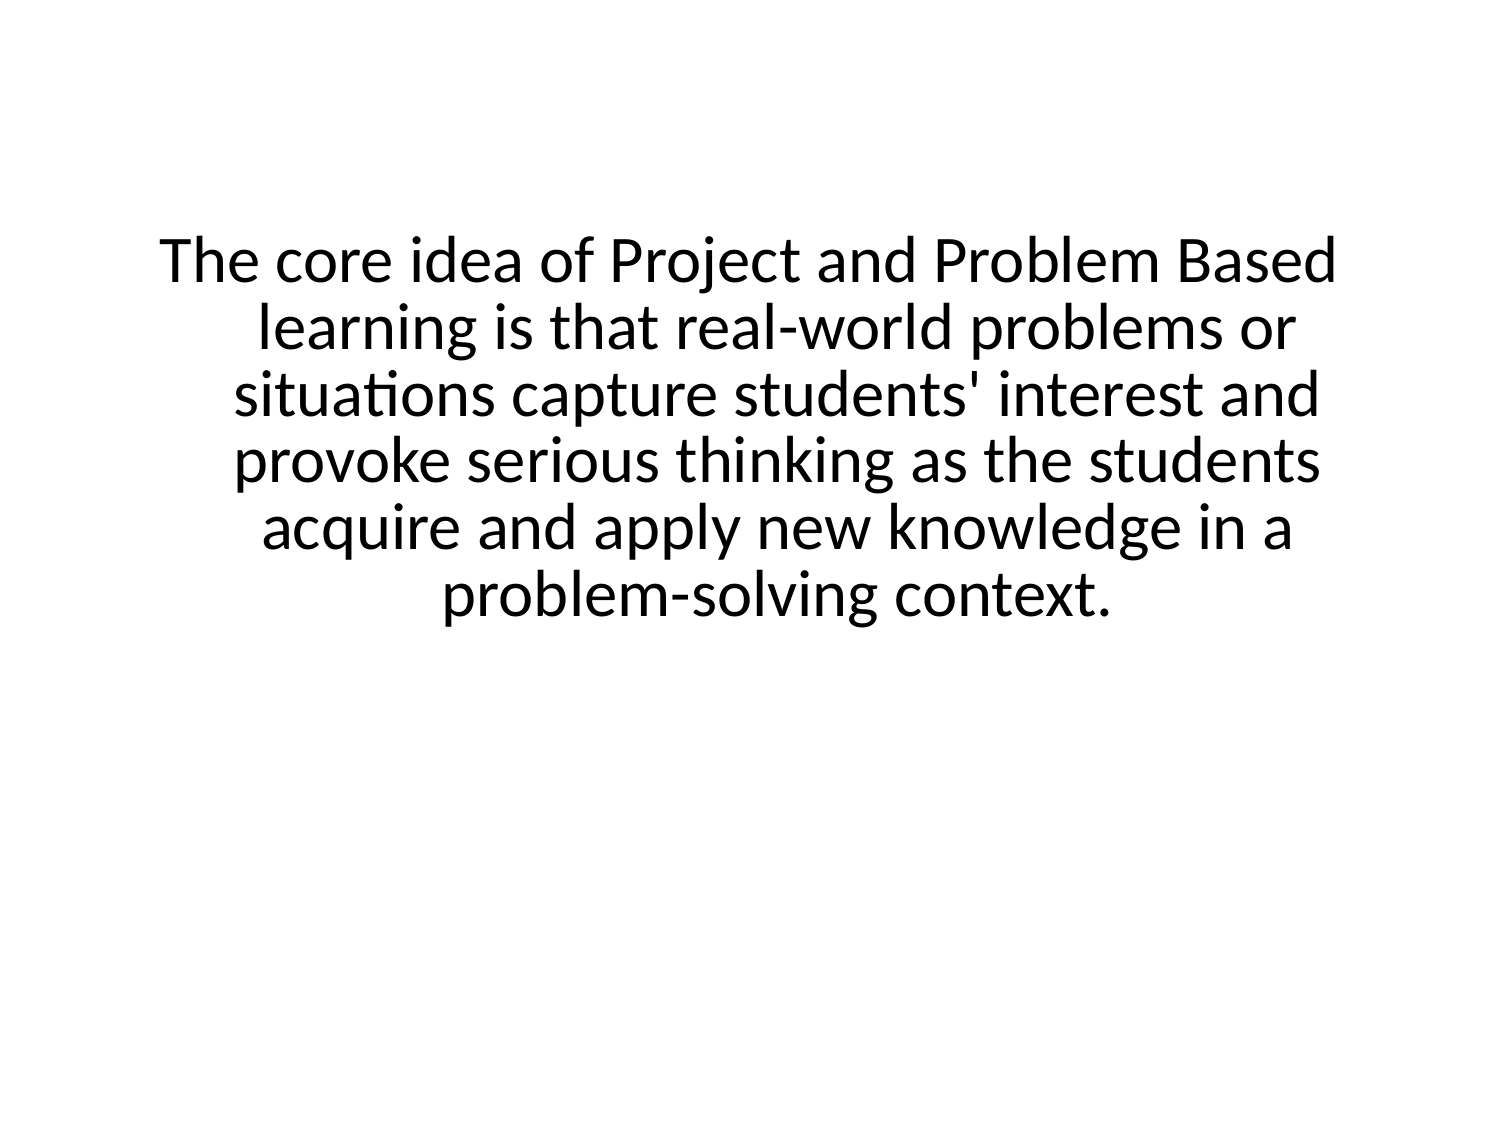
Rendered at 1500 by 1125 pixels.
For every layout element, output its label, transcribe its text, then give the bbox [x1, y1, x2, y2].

list The core idea of Project and Problem Based learning is that real-world problems or situations capture students' interest and provoke serious thinking as the students acquire and apply new knowledge in a problem-solving context. [75, 224, 1425, 763]
